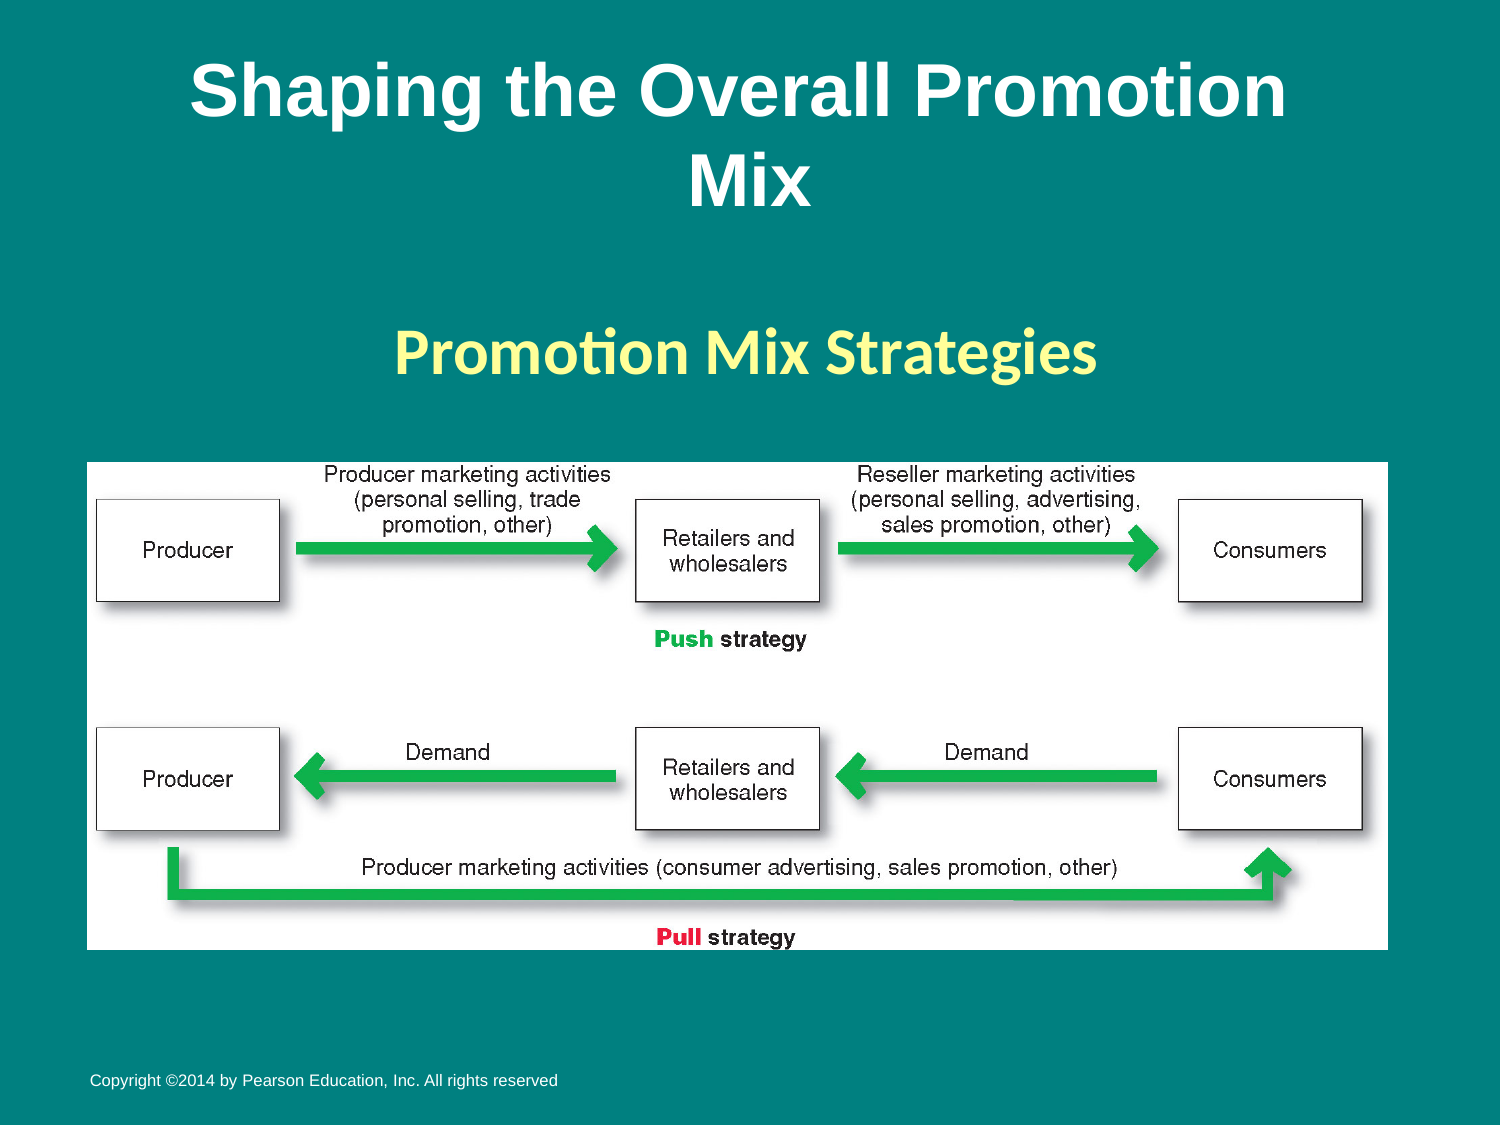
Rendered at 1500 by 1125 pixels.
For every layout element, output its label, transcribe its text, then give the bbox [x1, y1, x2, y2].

title Shaping the Overall Promotion Mix [112, 37, 1388, 226]
picture [87, 461, 1388, 951]
list Promotion Mix Strategies [199, 299, 1294, 388]
text_box Copyright ©2014 by Pearson Education, Inc. All rights reserved [74, 1062, 825, 1098]
